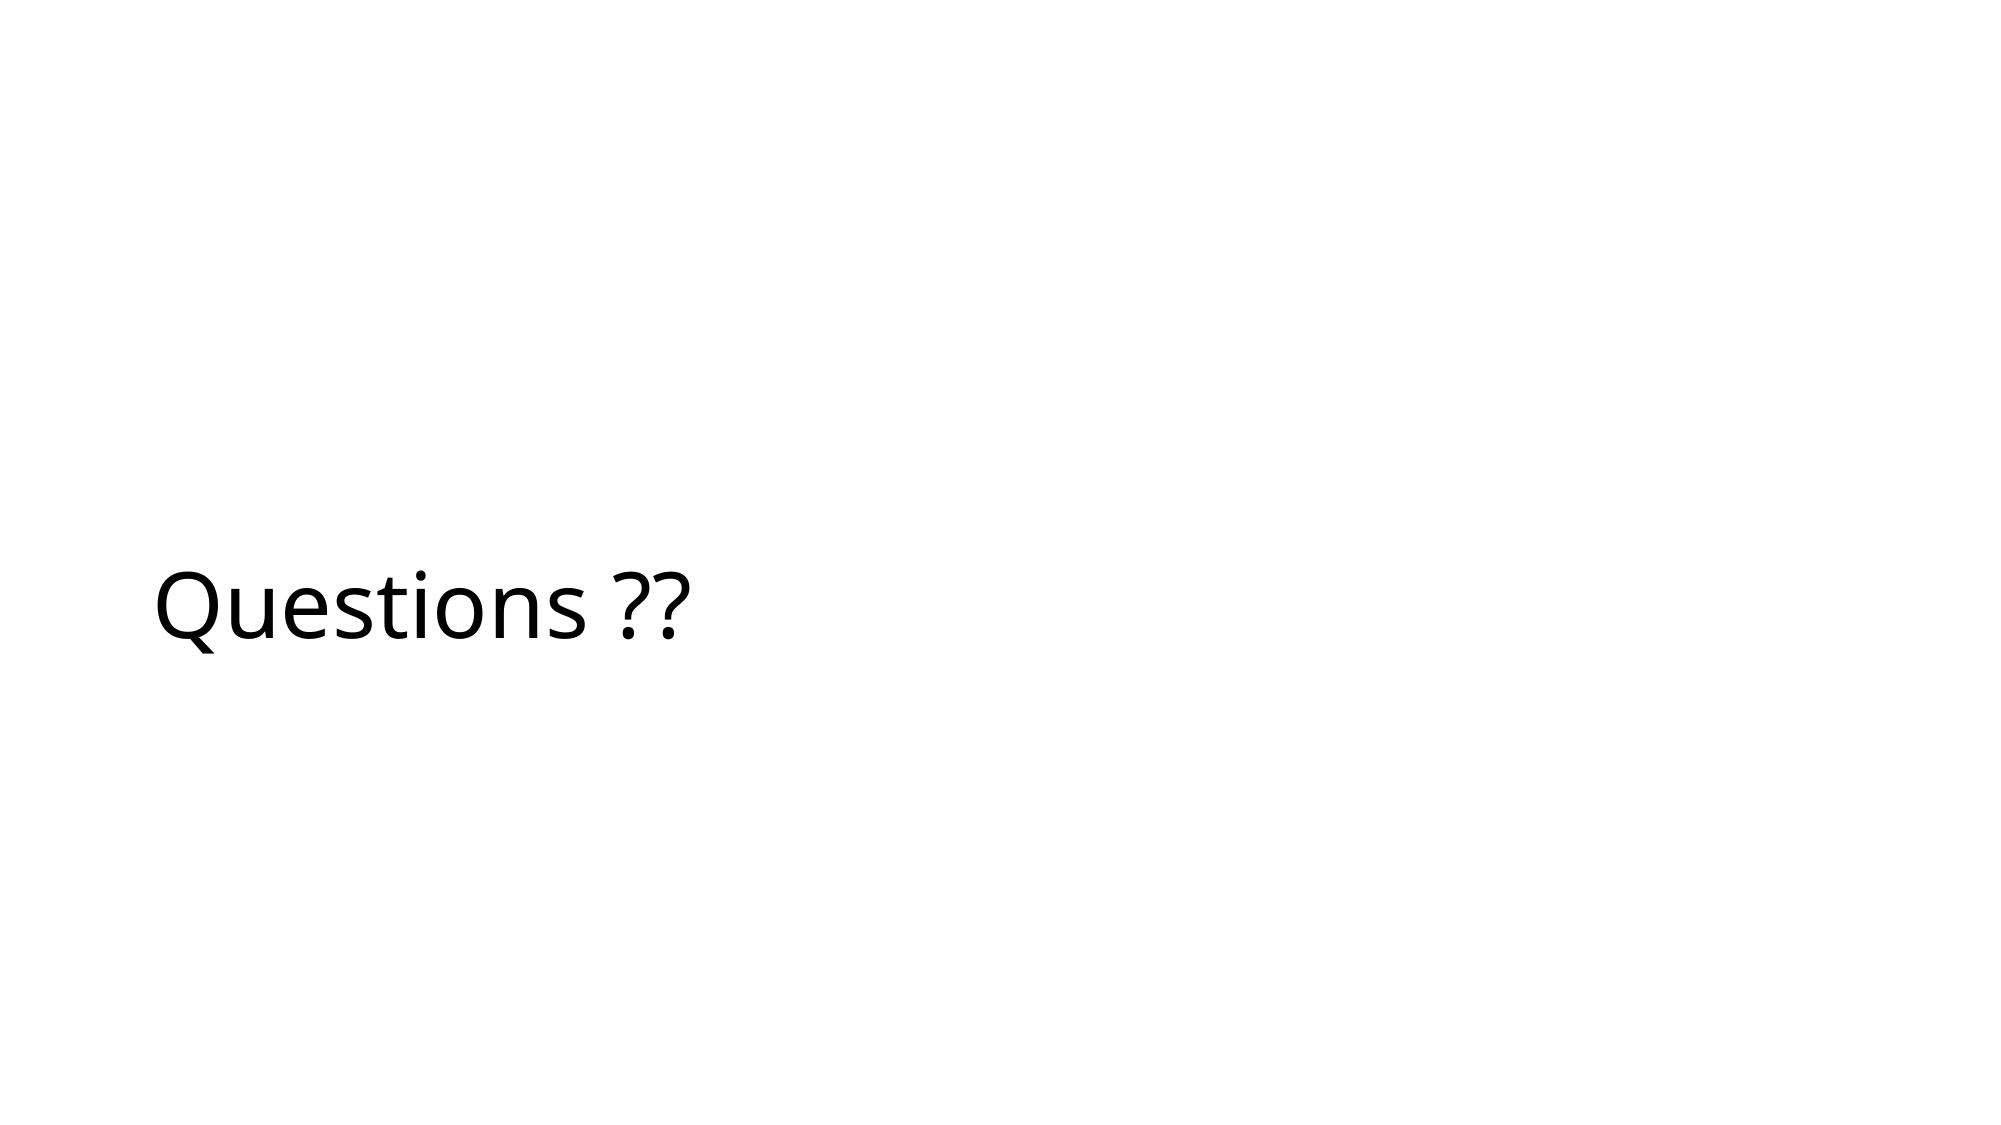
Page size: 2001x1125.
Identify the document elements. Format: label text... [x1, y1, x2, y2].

title Questions ?? [137, 500, 1863, 718]
